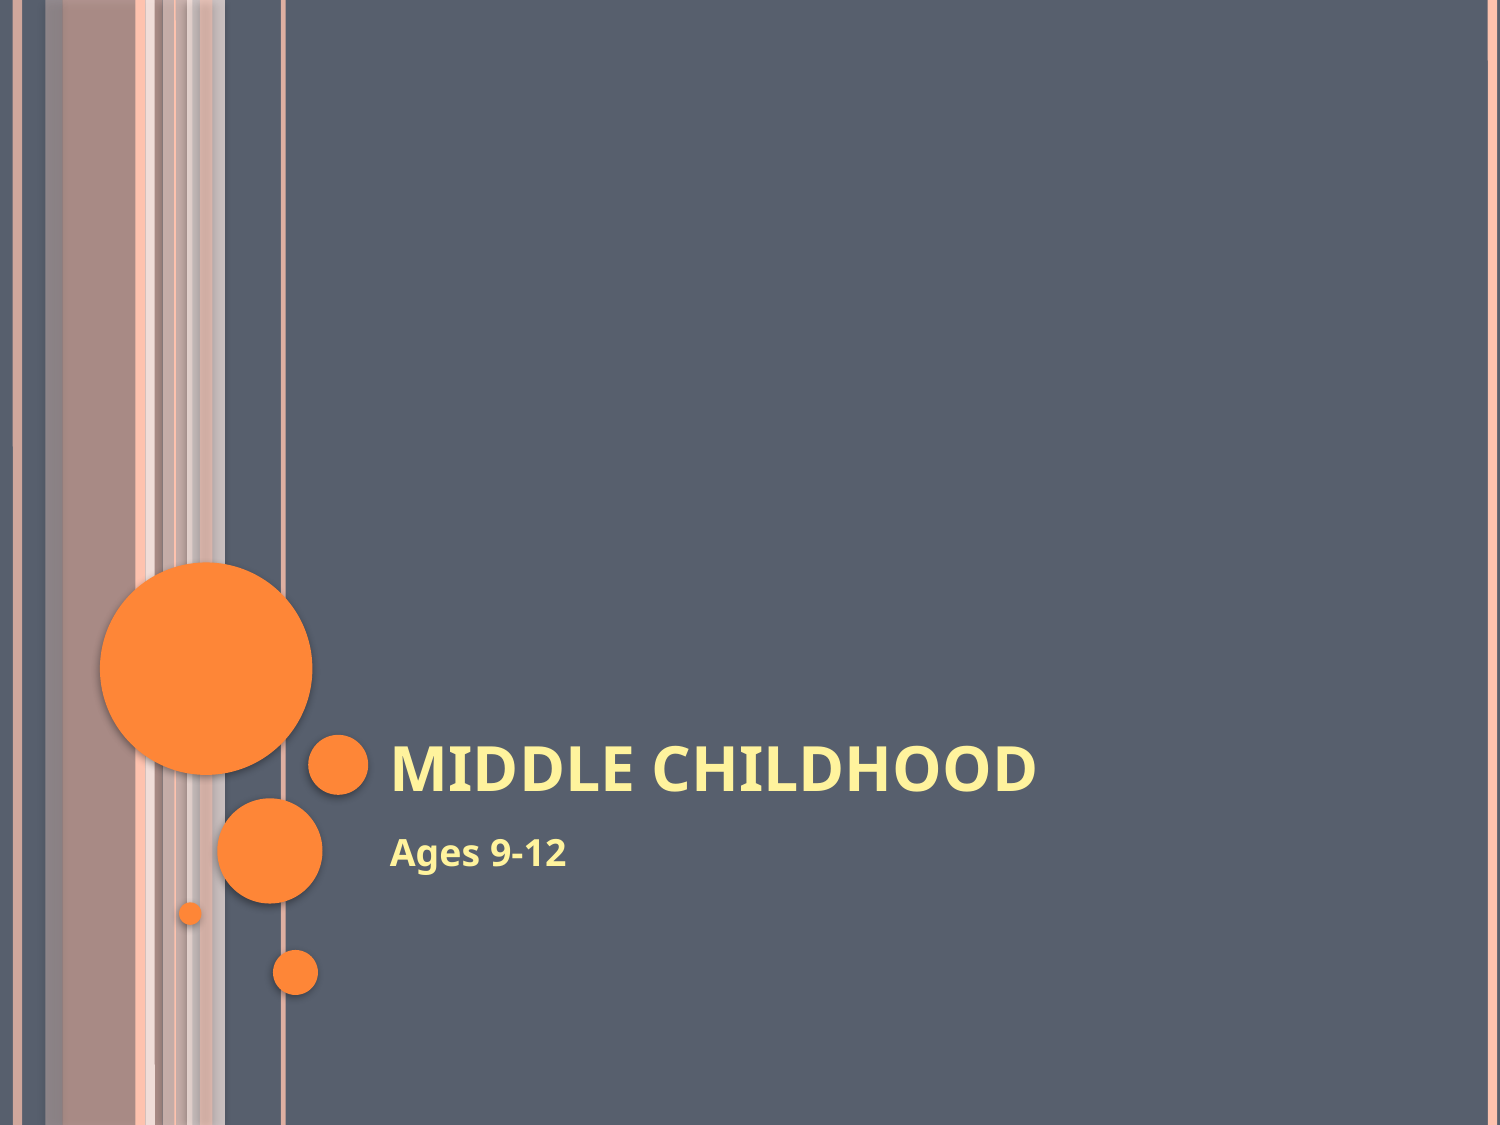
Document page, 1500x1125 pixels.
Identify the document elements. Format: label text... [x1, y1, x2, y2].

title Middle Childhood [375, 474, 1388, 812]
list Ages 9-12 [375, 821, 1388, 1047]
